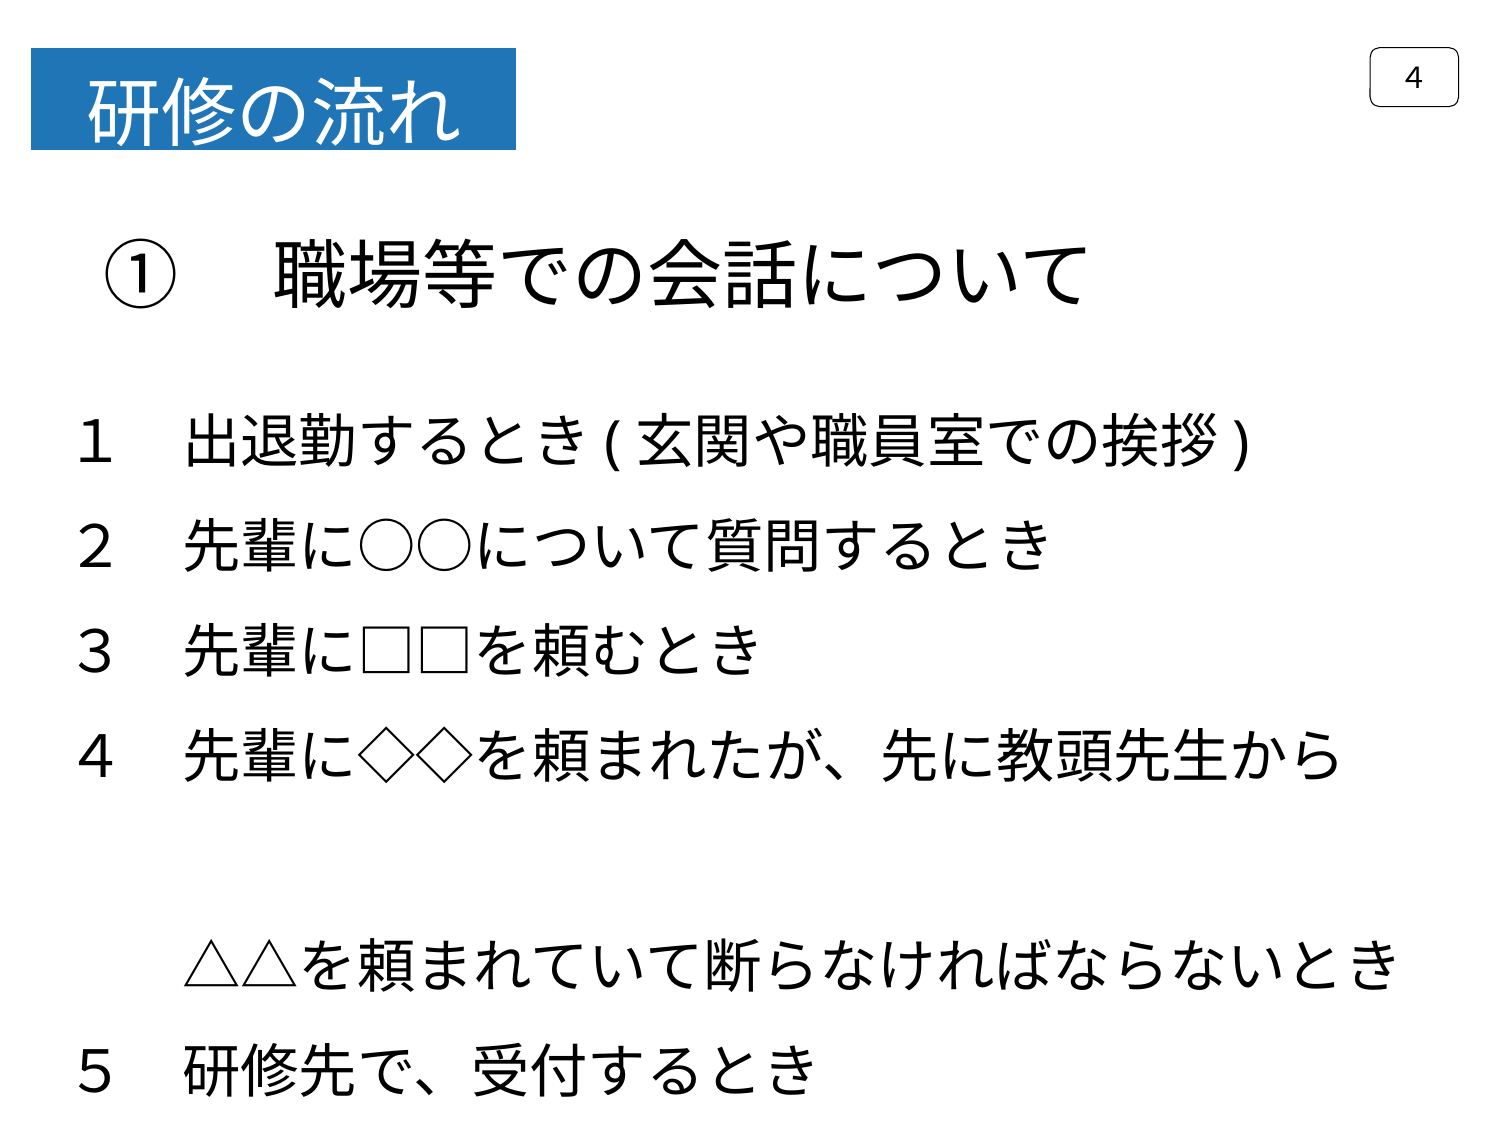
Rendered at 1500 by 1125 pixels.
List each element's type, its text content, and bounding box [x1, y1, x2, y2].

text_box ① 職場等での会話について [89, 219, 1415, 325]
text_box 研修の流れ [31, 48, 516, 150]
text_box ４ [1368, 46, 1460, 108]
text_box １ 出退勤するとき(玄関や職員室での挨拶) ２ 先輩に○○について質問するとき ３ 先輩に□□を頼むとき ４ 先輩に◇◇を頼まれたが、先に教頭先生から △△を頼まれていて断らなければならないとき ５ 研修先で、受付するとき [51, 361, 1447, 1112]
